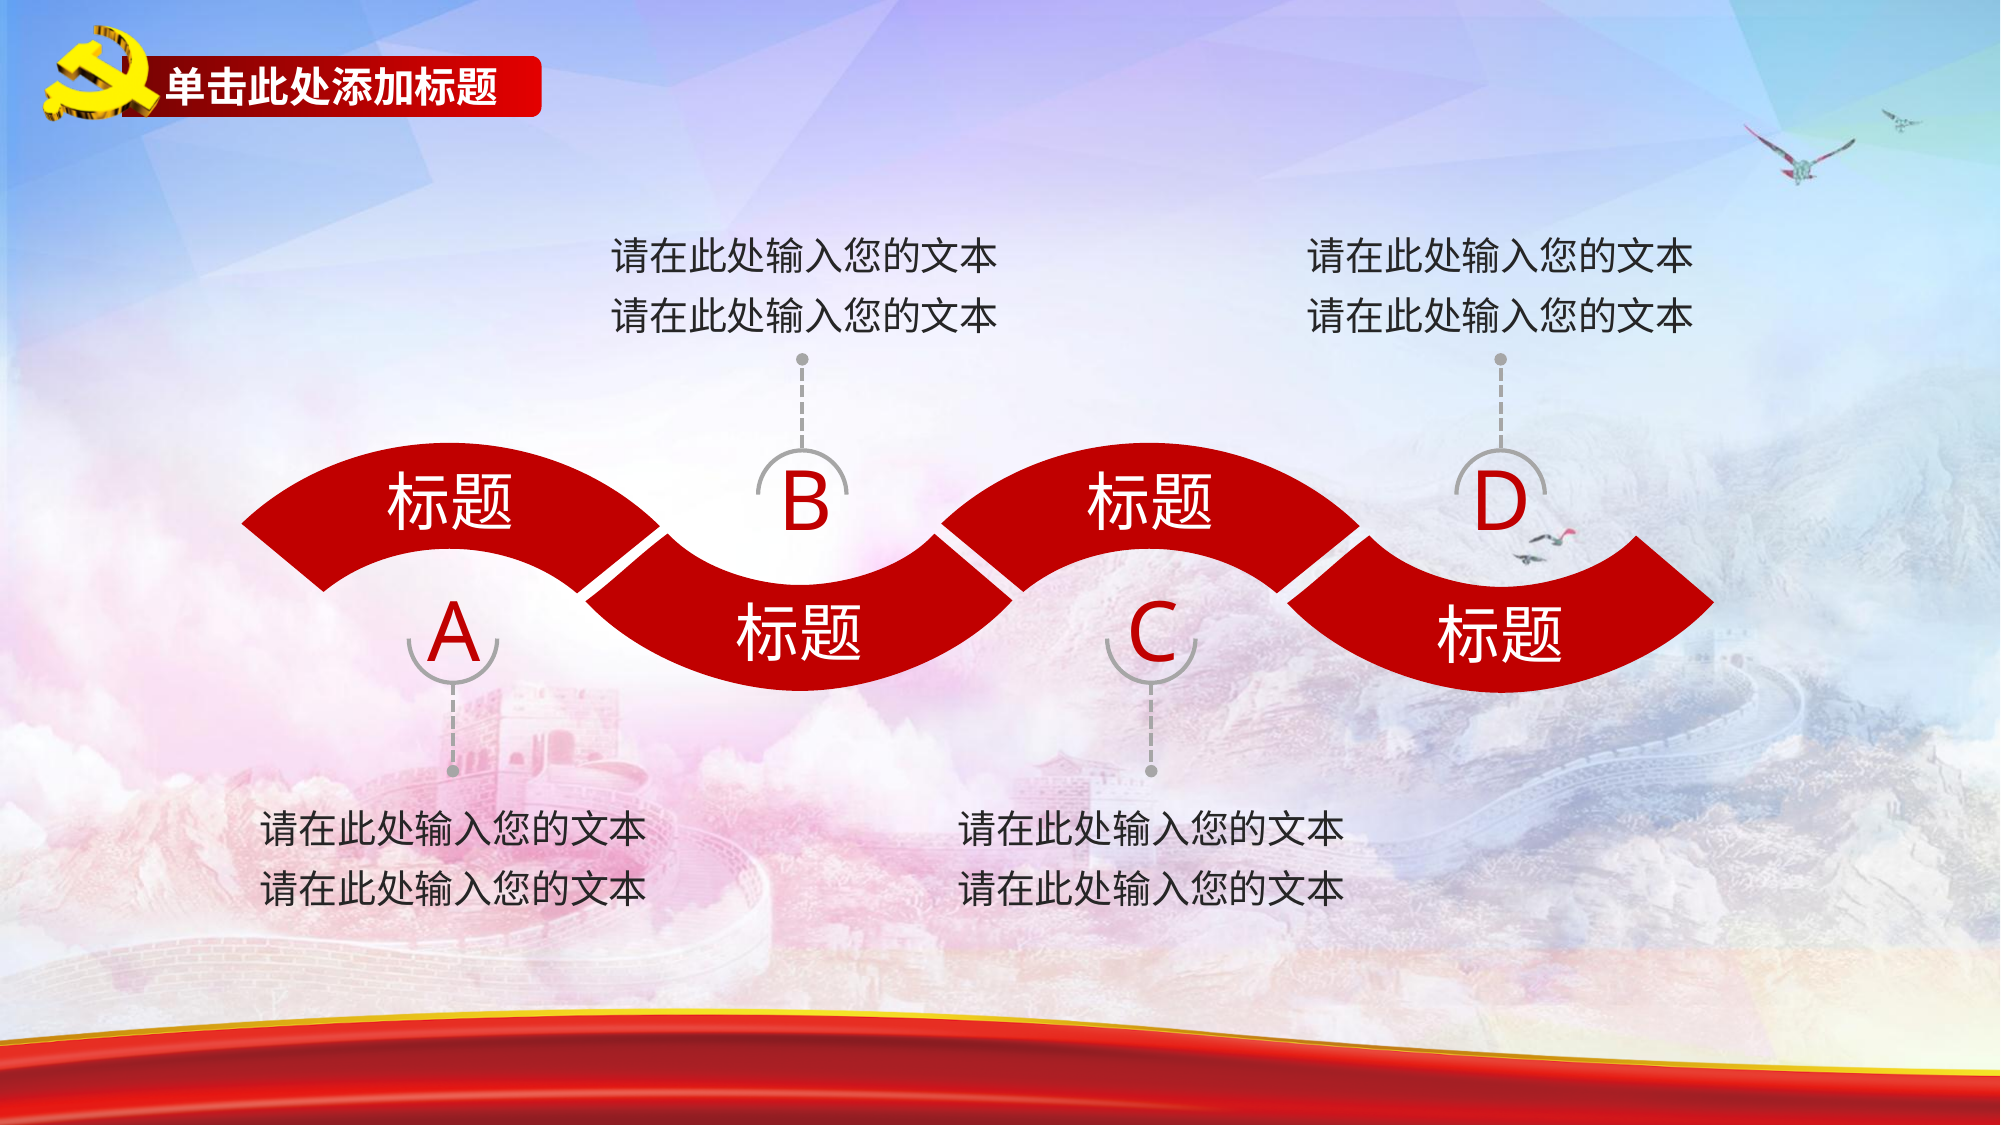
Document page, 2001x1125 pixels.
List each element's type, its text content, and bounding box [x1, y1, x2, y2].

text_box D [1435, 457, 1567, 556]
picture [0, 0, 2001, 1125]
text_box 标题 [585, 533, 1013, 691]
text_box C [1086, 588, 1219, 687]
text_box 单击此处添加标题 [178, 53, 514, 119]
text_box B [739, 457, 872, 556]
text_box 请在此处输入您的文本 请在此处输入您的文本 [207, 781, 700, 921]
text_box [1107, 638, 1196, 772]
text_box 标题 [241, 442, 660, 594]
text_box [1456, 359, 1545, 495]
text_box 请在此处输入您的文本 请在此处输入您的文本 [558, 207, 1051, 348]
text_box 请在此处输入您的文本 请在此处输入您的文本 [1254, 207, 1747, 348]
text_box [408, 638, 498, 772]
text_box A [388, 588, 520, 687]
text_box 请在此处输入您的文本 请在此处输入您的文本 [904, 781, 1398, 921]
text_box 标题 [1287, 535, 1715, 693]
text_box [514, 54, 543, 118]
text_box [758, 359, 847, 495]
text_box 标题 [941, 442, 1360, 594]
